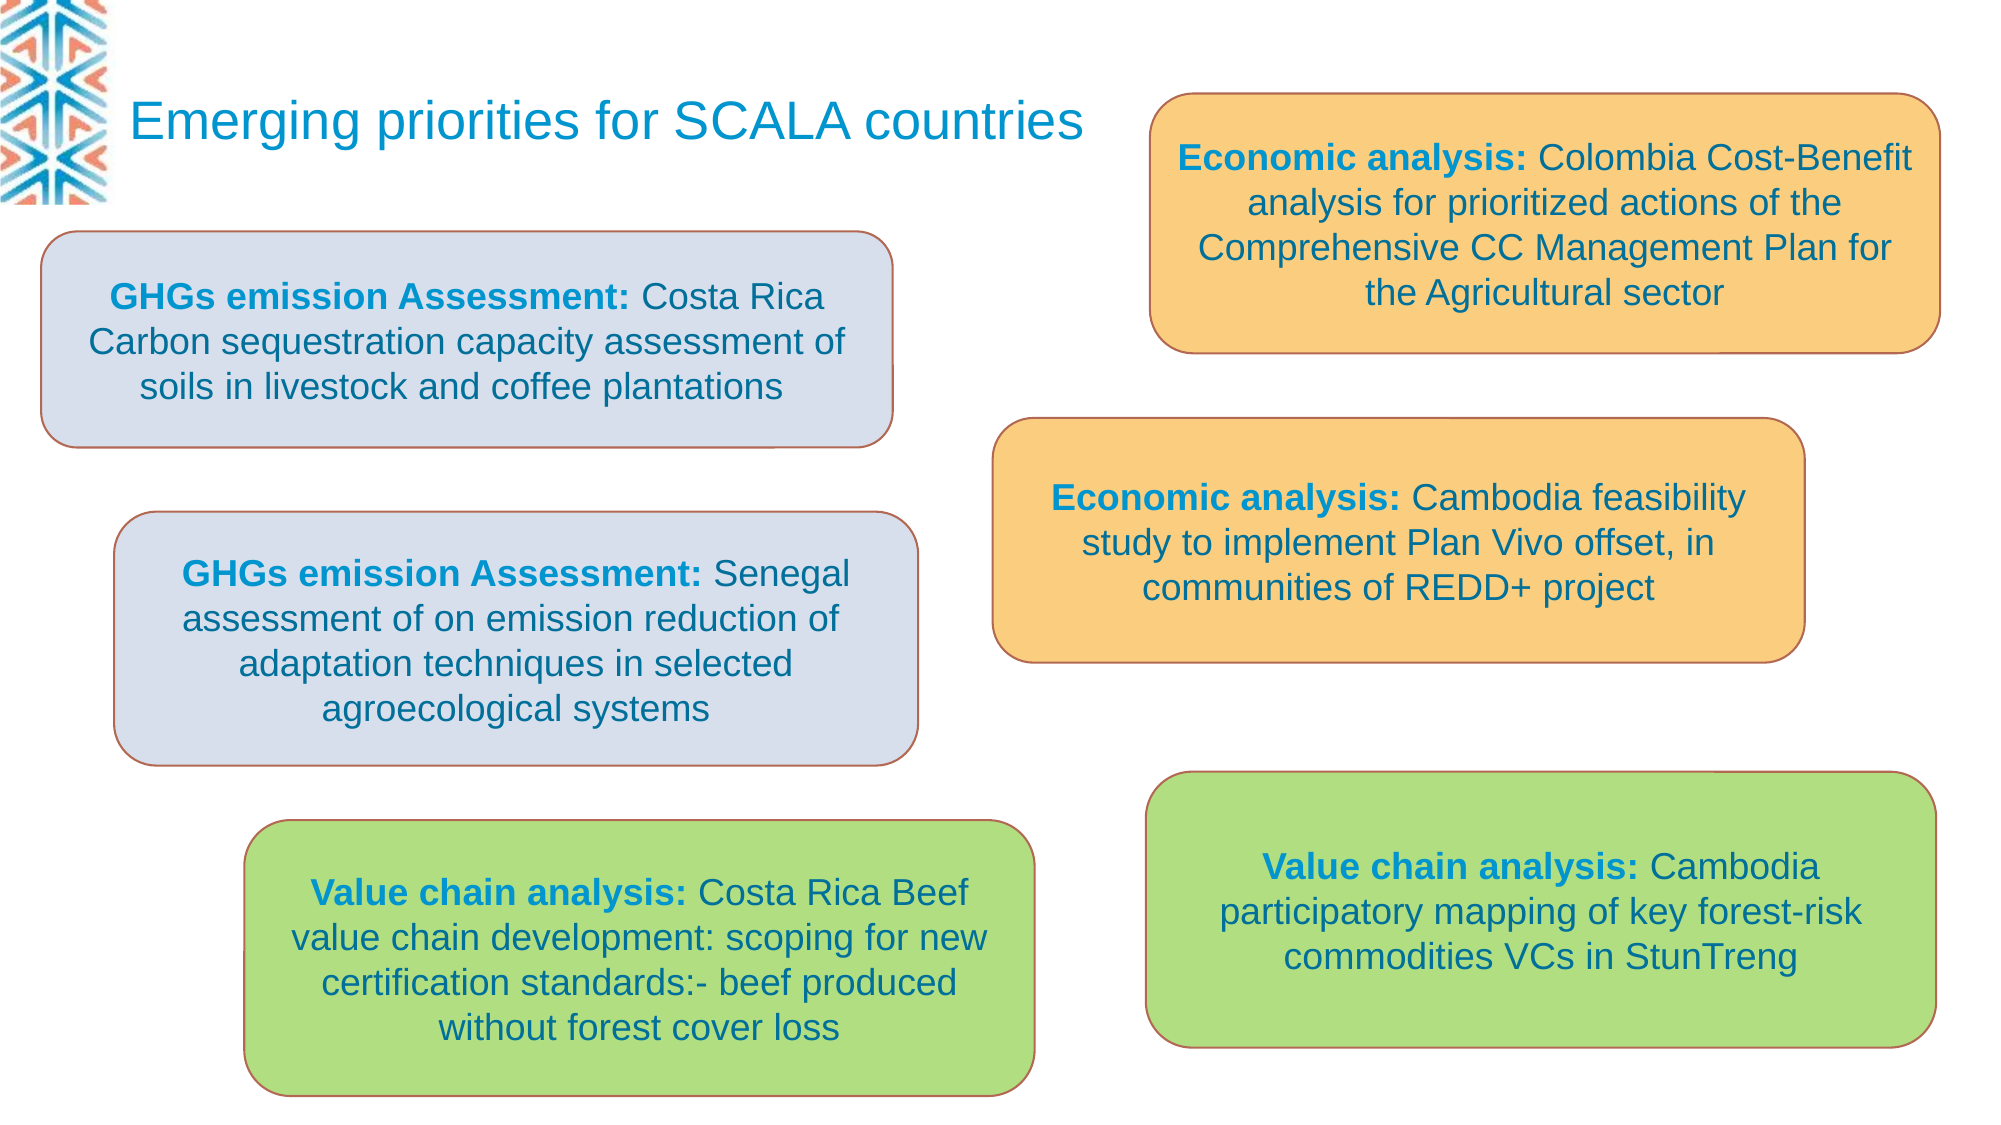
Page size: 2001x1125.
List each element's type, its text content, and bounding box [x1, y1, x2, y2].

text_box Value chain analysis: Costa Rica Beef value chain development: scoping for new certification standards:- beef produced without forest cover loss [243, 819, 1036, 1098]
text_box GHGs emission Assessment: Costa Rica Carbon sequestration capacity assessment of soils in livestock and coffee plantations [40, 230, 894, 449]
text_box GHGs emission Assessment: Senegal assessment of on emission reduction of adaptation techniques in selected agroecological systems [113, 510, 920, 767]
picture [1, 0, 115, 204]
text_box Economic analysis: Cambodia feasibility study to implement Plan Vivo offset, in communities of REDD+ project [991, 416, 1806, 664]
title Emerging priorities for SCALA countries [114, 61, 1458, 159]
text_box Economic analysis: Colombia Cost-Benefit analysis for prioritized actions of the Comprehensive CC Management Plan for the Agricultural sector [1148, 92, 1942, 355]
text_box Value chain analysis: Cambodia participatory mapping of key forest-risk commodities VCs in StunTreng [1144, 770, 1938, 1049]
